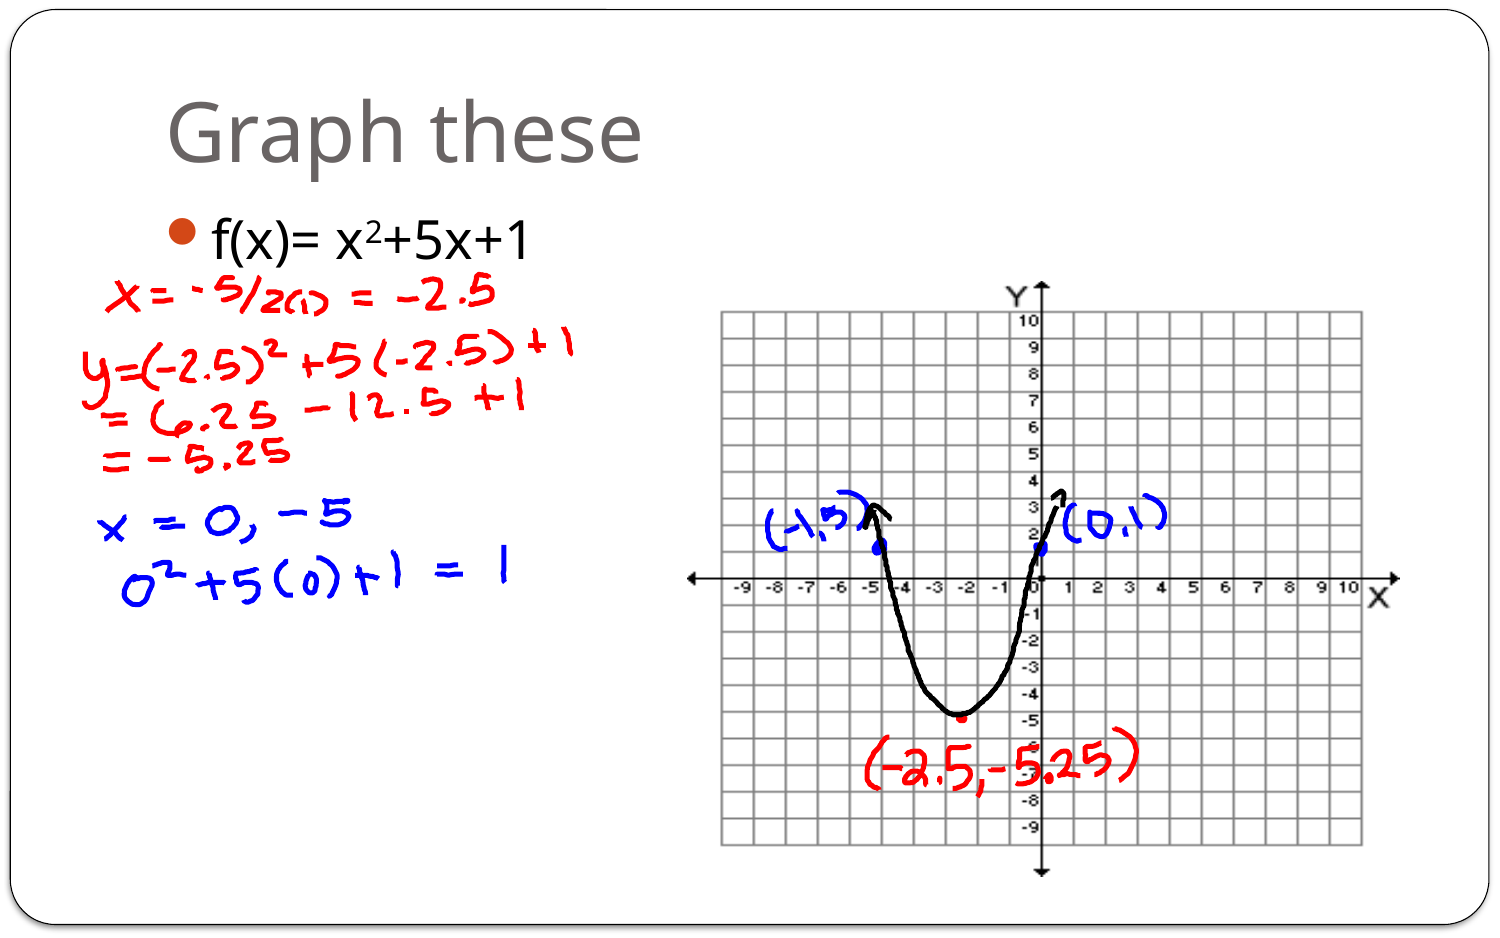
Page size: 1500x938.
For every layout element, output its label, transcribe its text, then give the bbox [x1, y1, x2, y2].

text_box [239, 524, 255, 544]
text_box [104, 516, 127, 540]
text_box [502, 544, 506, 583]
title Graph these [149, 37, 1426, 195]
text_box [414, 341, 435, 369]
text_box [104, 453, 131, 457]
text_box [213, 581, 226, 585]
text_box [304, 572, 318, 594]
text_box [864, 490, 1065, 716]
text_box [152, 401, 192, 437]
text_box [206, 506, 239, 535]
text_box [421, 278, 447, 309]
text_box [116, 281, 126, 296]
text_box [286, 291, 303, 314]
text_box [237, 442, 256, 464]
text_box [316, 557, 338, 598]
text_box [487, 330, 513, 364]
text_box [186, 445, 212, 472]
text_box [279, 511, 307, 515]
text_box [304, 406, 329, 411]
text_box [153, 518, 176, 523]
text_box [242, 347, 262, 383]
text_box [83, 351, 109, 409]
text_box [241, 276, 261, 313]
text_box [251, 402, 275, 428]
text_box [196, 581, 211, 587]
text_box [103, 467, 129, 471]
text_box [98, 520, 113, 531]
text_box [106, 285, 138, 313]
text_box [223, 464, 230, 470]
text_box [151, 289, 167, 293]
text_box [207, 572, 217, 600]
text_box [484, 398, 490, 411]
text_box [123, 575, 154, 606]
text_box [468, 273, 493, 306]
text_box [301, 299, 307, 314]
text_box [304, 355, 311, 377]
text_box [192, 287, 203, 292]
text_box [262, 291, 282, 312]
text_box [116, 365, 137, 371]
text_box [211, 404, 238, 428]
text_box [422, 388, 450, 415]
text_box [392, 551, 400, 587]
text_box [367, 394, 394, 417]
text_box [142, 343, 162, 390]
text_box [275, 560, 293, 596]
text_box [362, 574, 379, 580]
text_box [321, 499, 350, 526]
text_box [353, 301, 373, 305]
text_box [357, 566, 367, 596]
text_box [562, 326, 572, 356]
text_box [201, 424, 208, 430]
text_box [215, 276, 241, 301]
text_box [309, 363, 324, 367]
text_box [533, 329, 538, 345]
text_box [234, 568, 260, 604]
text_box [375, 340, 387, 376]
text_box [397, 297, 419, 301]
text_box [310, 292, 327, 315]
list f(x)= x2+5x+1 [149, 197, 1426, 824]
text_box [160, 525, 186, 529]
text_box [120, 375, 142, 380]
text_box [456, 335, 485, 364]
text_box [152, 561, 187, 577]
text_box [149, 457, 171, 461]
text_box [127, 296, 139, 312]
text_box [114, 531, 124, 541]
text_box [474, 396, 504, 400]
text_box [262, 438, 289, 462]
text_box [351, 392, 357, 422]
text_box [482, 384, 486, 396]
text_box [265, 340, 288, 356]
text_box [328, 343, 359, 377]
picture [687, 280, 1400, 877]
text_box [516, 378, 523, 411]
text_box [215, 350, 239, 380]
text_box [180, 350, 197, 382]
